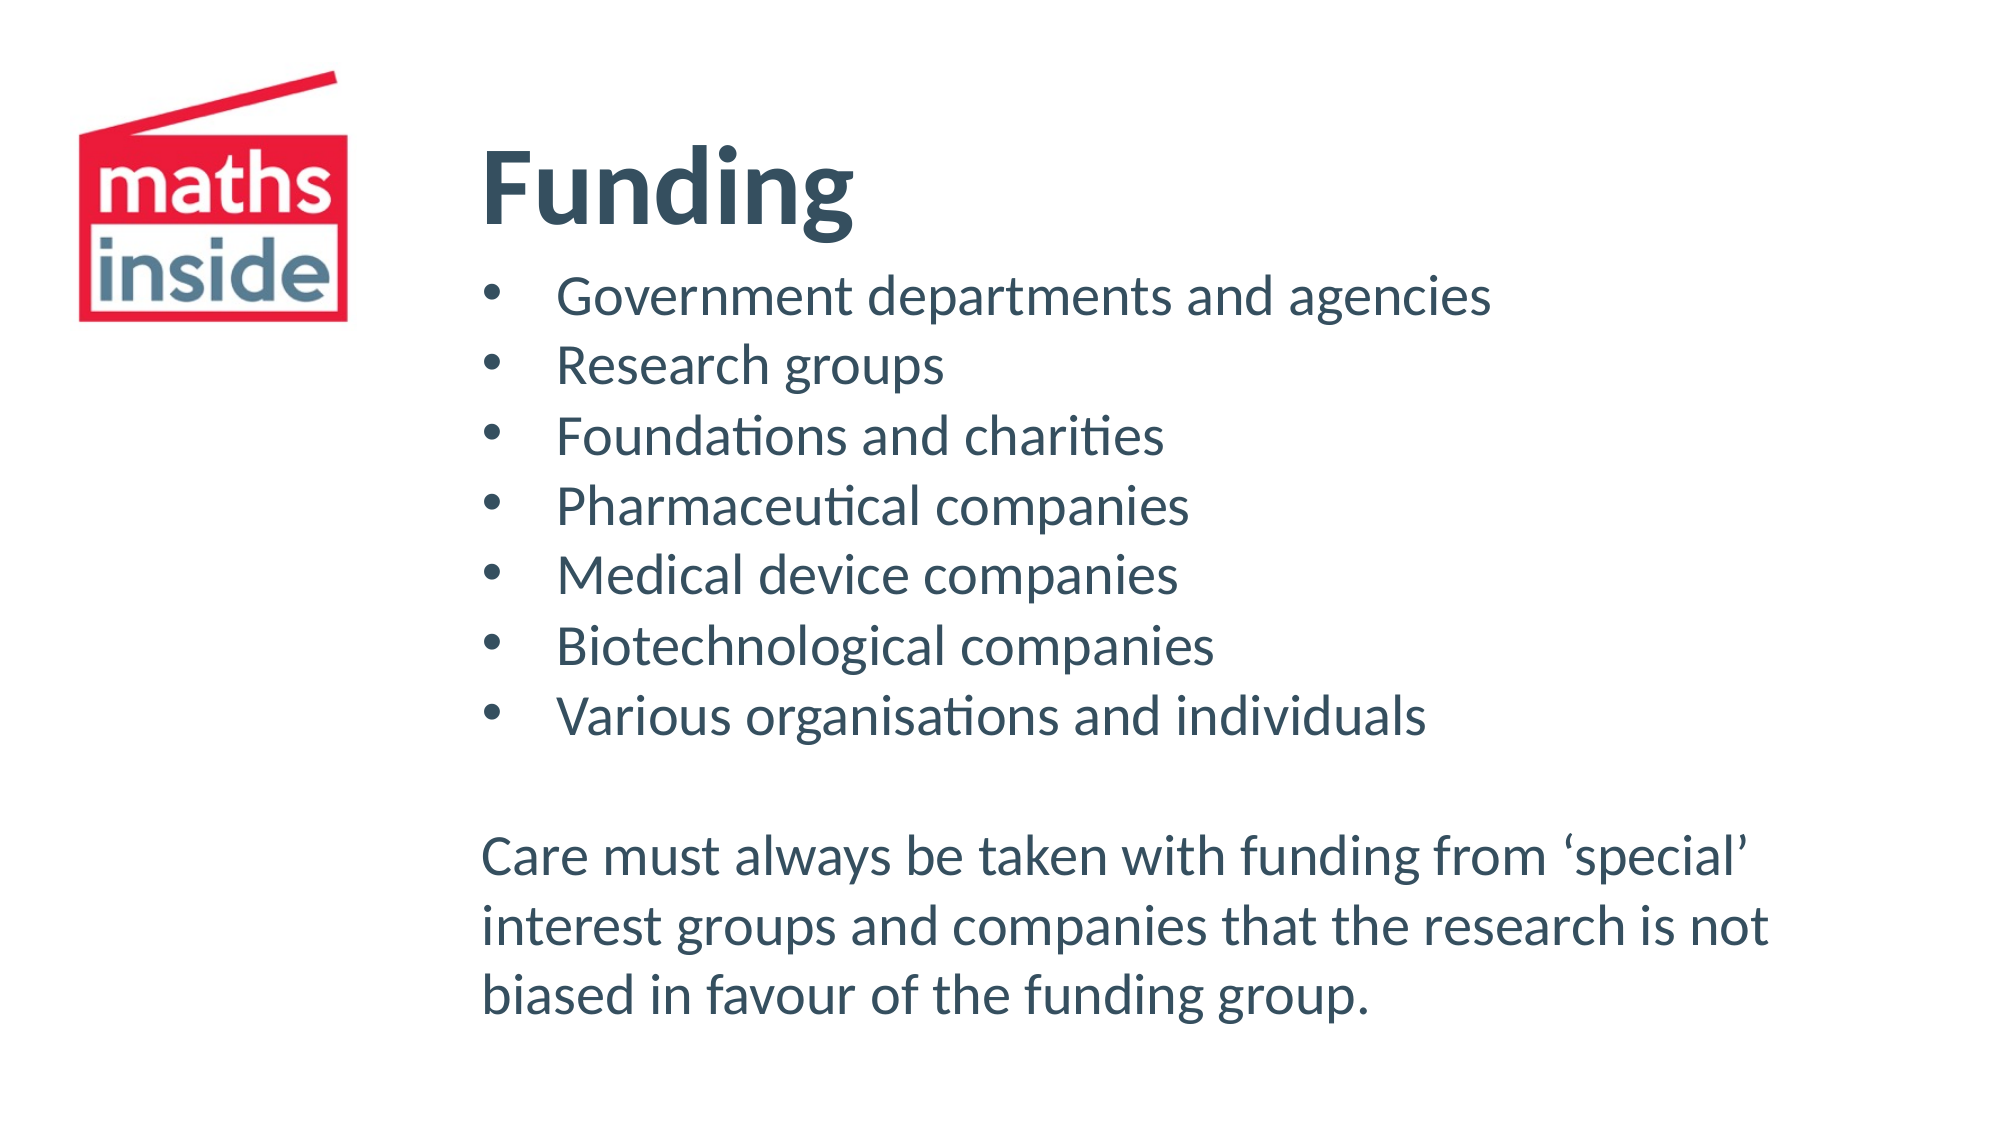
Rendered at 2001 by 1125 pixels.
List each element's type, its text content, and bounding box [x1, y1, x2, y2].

picture [70, 62, 357, 331]
text_box Government departments and agencies Research groups Foundations and charities Pharmaceutical companies Medical device companies Biotechnological companies Various organisations and individuals Care must always be taken with funding from ‘special’ interest groups and companies that the research is not biased in favour of the funding group. [475, 250, 1840, 1093]
text_box Funding [475, 106, 1925, 287]
